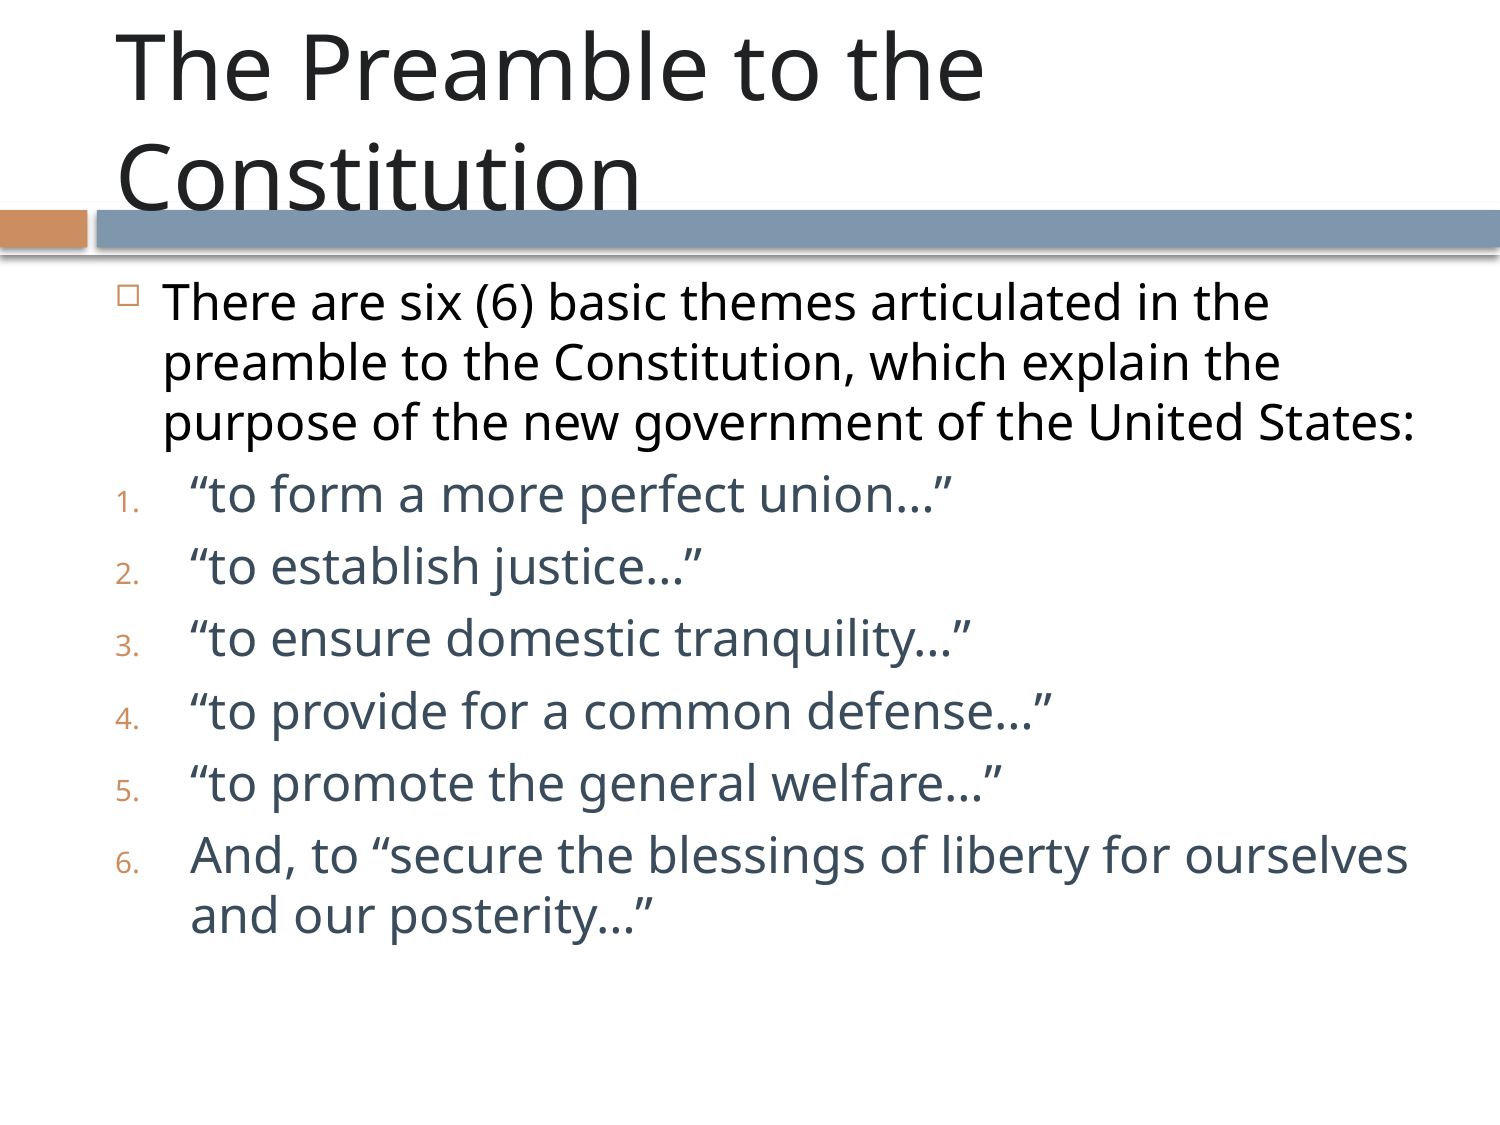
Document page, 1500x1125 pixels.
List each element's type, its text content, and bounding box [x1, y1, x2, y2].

title The Preamble to the Constitution [100, 37, 1438, 200]
list There are six (6) basic themes articulated in the preamble to the Constitution, which explain the purpose of the new government of the United States: “to form a more perfect union…” “to establish justice…” “to ensure domestic tranquility…” “to provide for a common defense…” “to promote the general welfare…” And, to “secure the blessings of liberty for ourselves and our posterity…” [100, 262, 1438, 1000]
